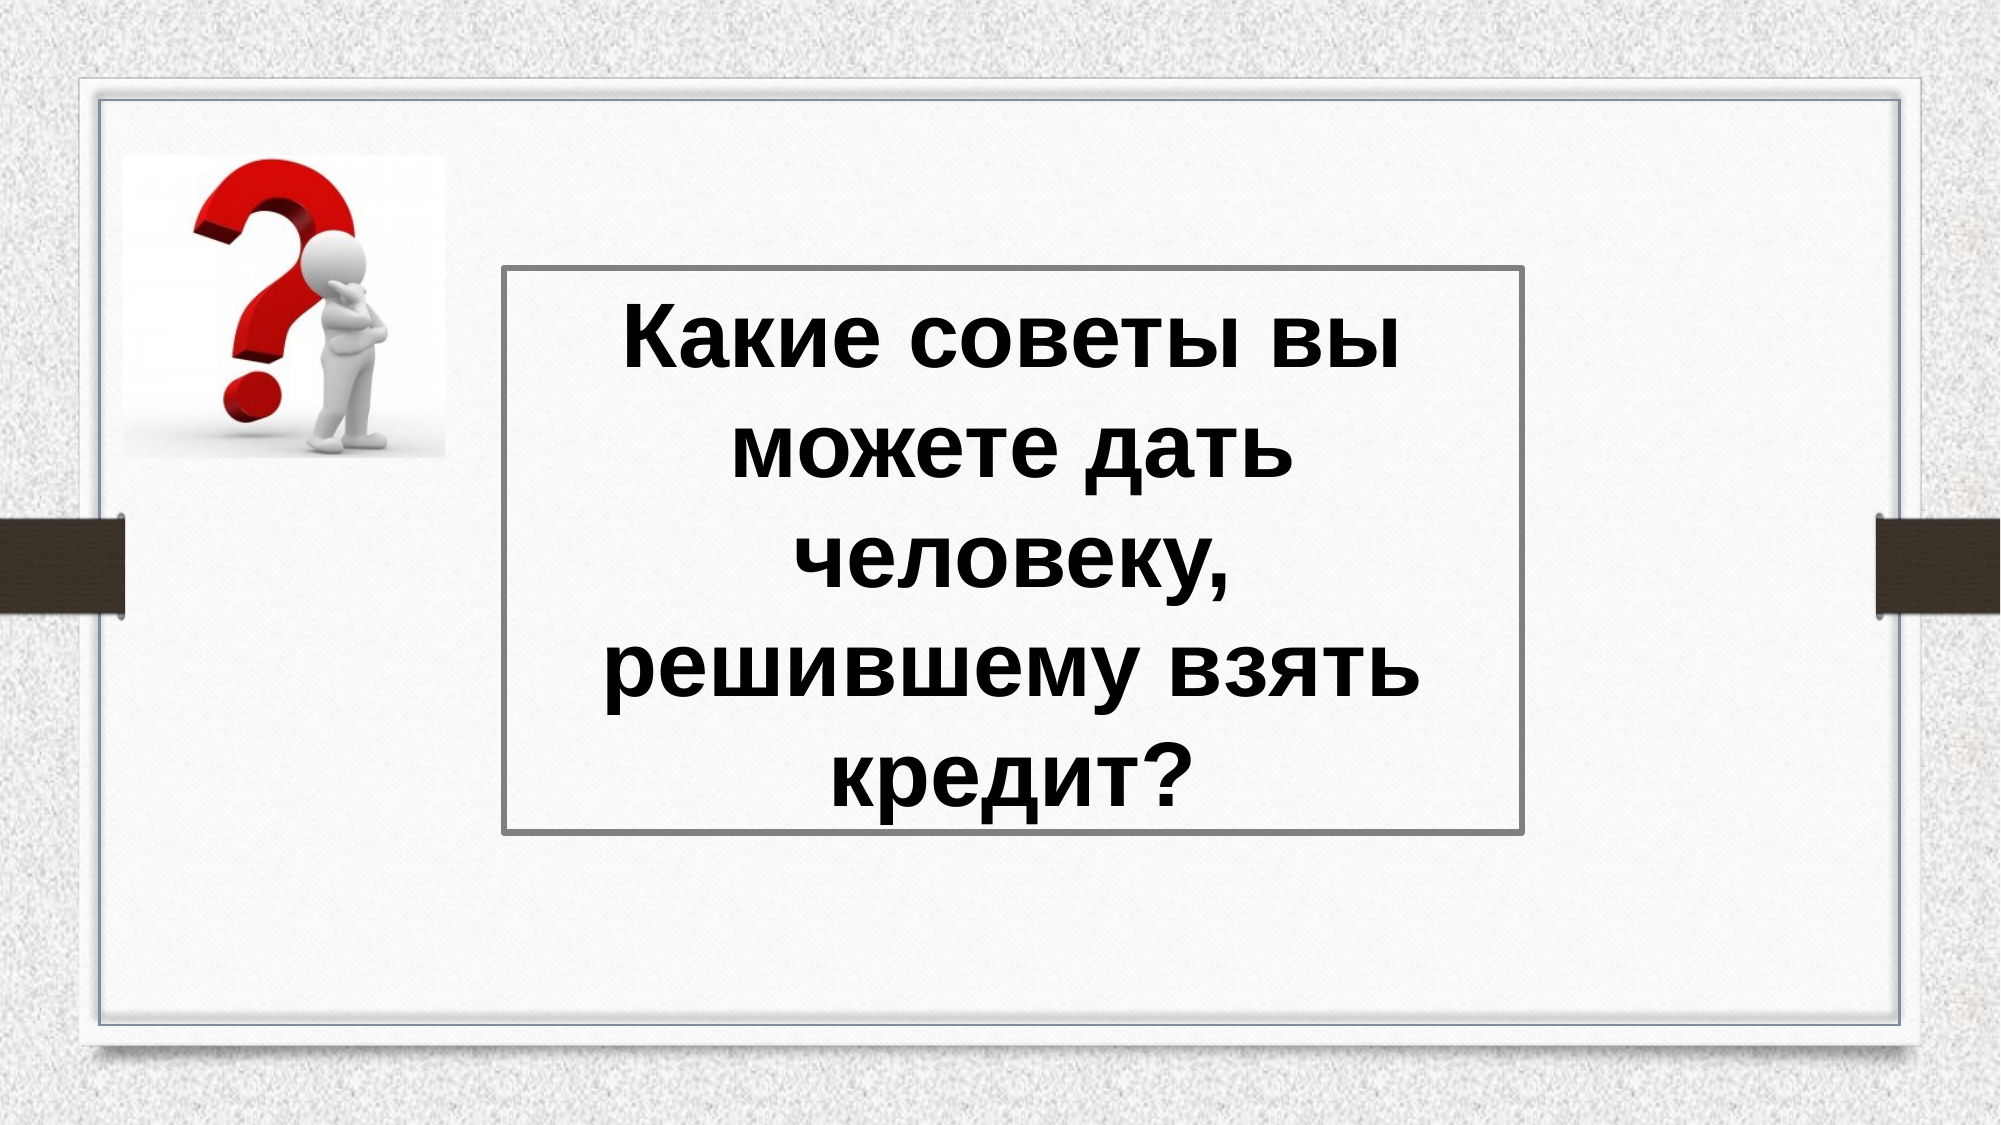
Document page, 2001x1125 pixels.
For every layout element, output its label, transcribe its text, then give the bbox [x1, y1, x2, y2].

text_box Какие советы вы можете дать человеку, решившему взять кредит? [503, 268, 1523, 833]
picture [0, 0, 2001, 1125]
